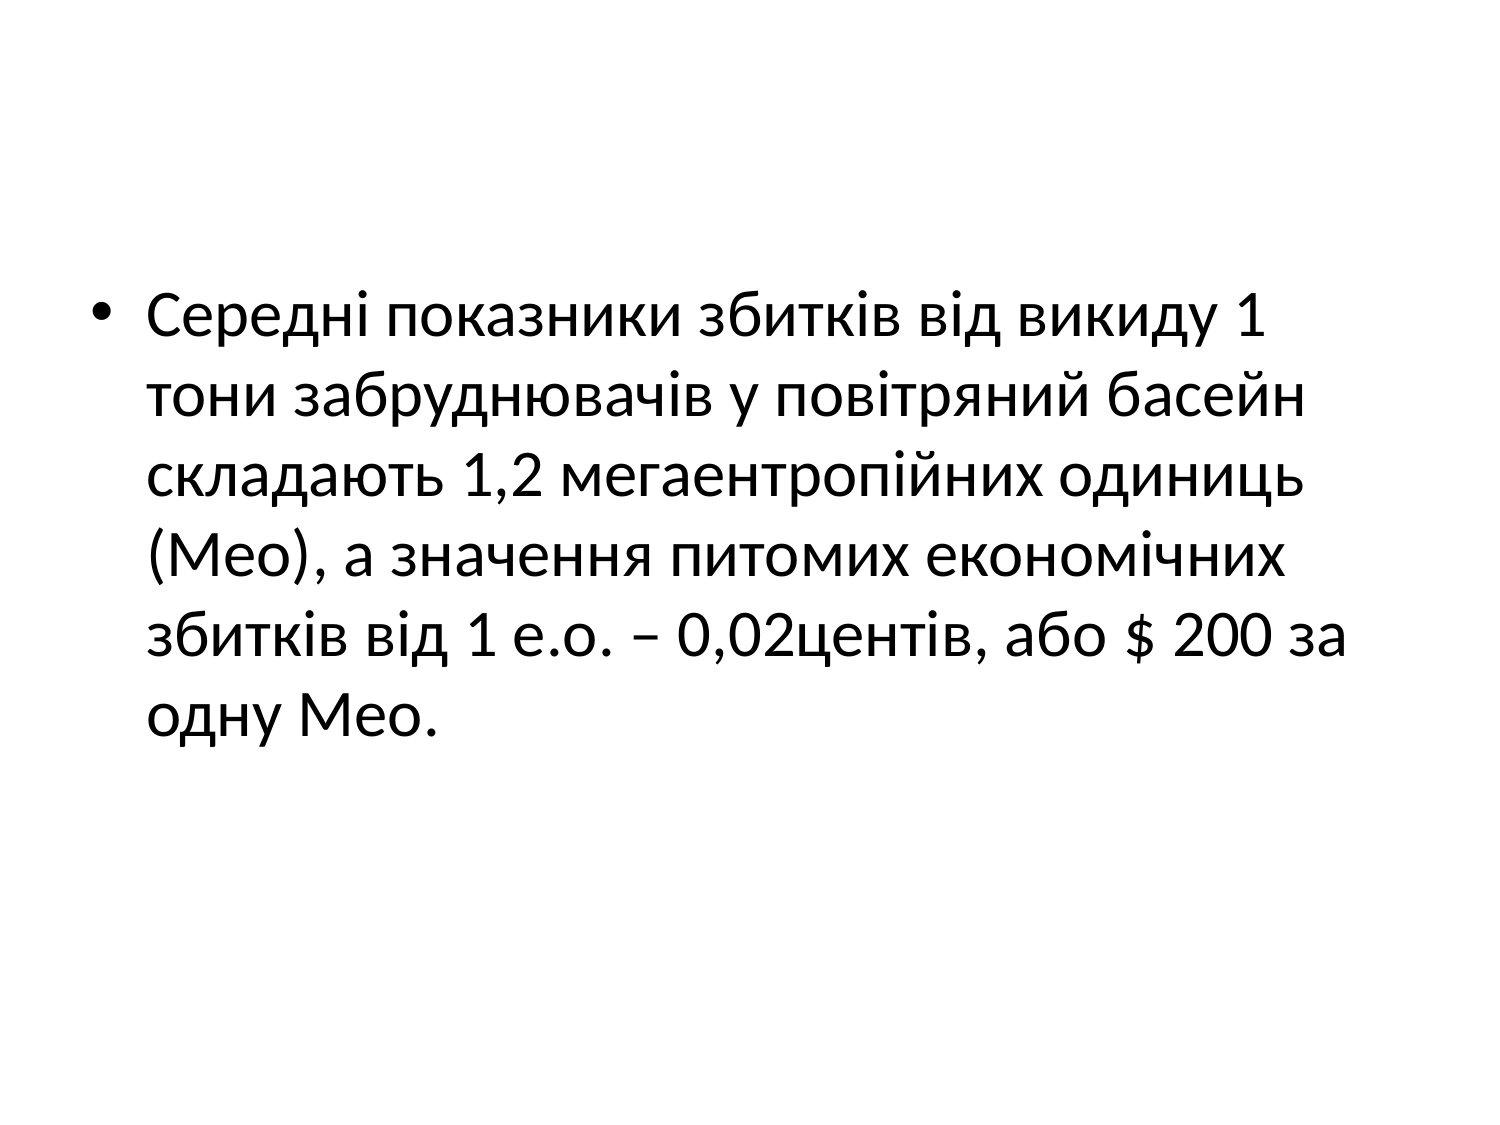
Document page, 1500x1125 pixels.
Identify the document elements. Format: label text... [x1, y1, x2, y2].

list Середні показники збитків від викиду 1 тони забруднювачів у повітряний басейн складають 1,2 мегаентропійних одиниць (Мео), а значення питомих економічних збитків від 1 е.о. – 0,02центів, або $ 200 за одну Мео. [75, 262, 1425, 1005]
